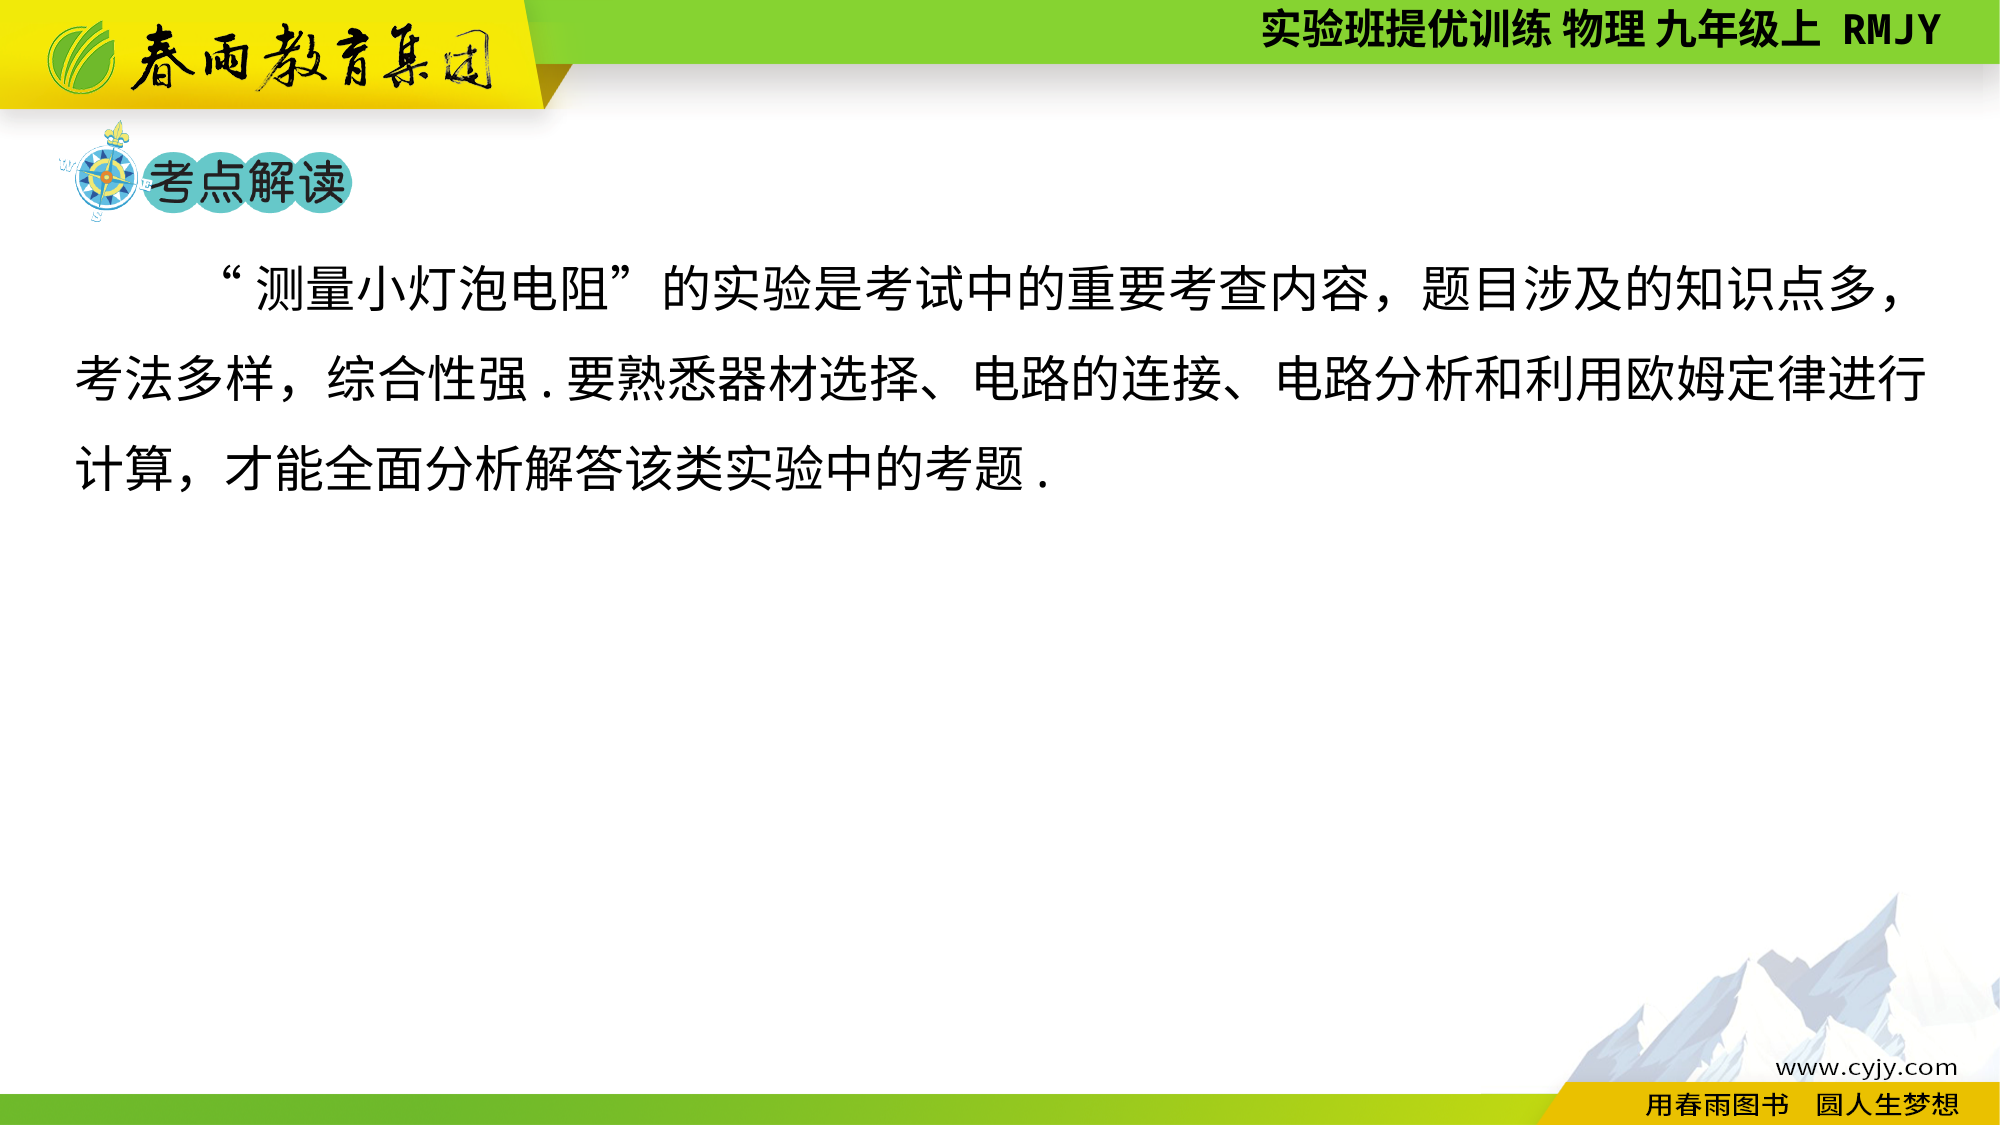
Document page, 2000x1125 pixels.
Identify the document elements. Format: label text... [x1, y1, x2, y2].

picture [0, 0, 2000, 1125]
list “测量小灯泡电阻”的实验是考试中的重要考查内容，题目涉及的知识点多，考法多样，综合性强.要熟悉器材选择、电路的连接、电路分析和利用欧姆定律进行计算，才能全面分析解答该类实验中的考题. [59, 219, 1944, 497]
